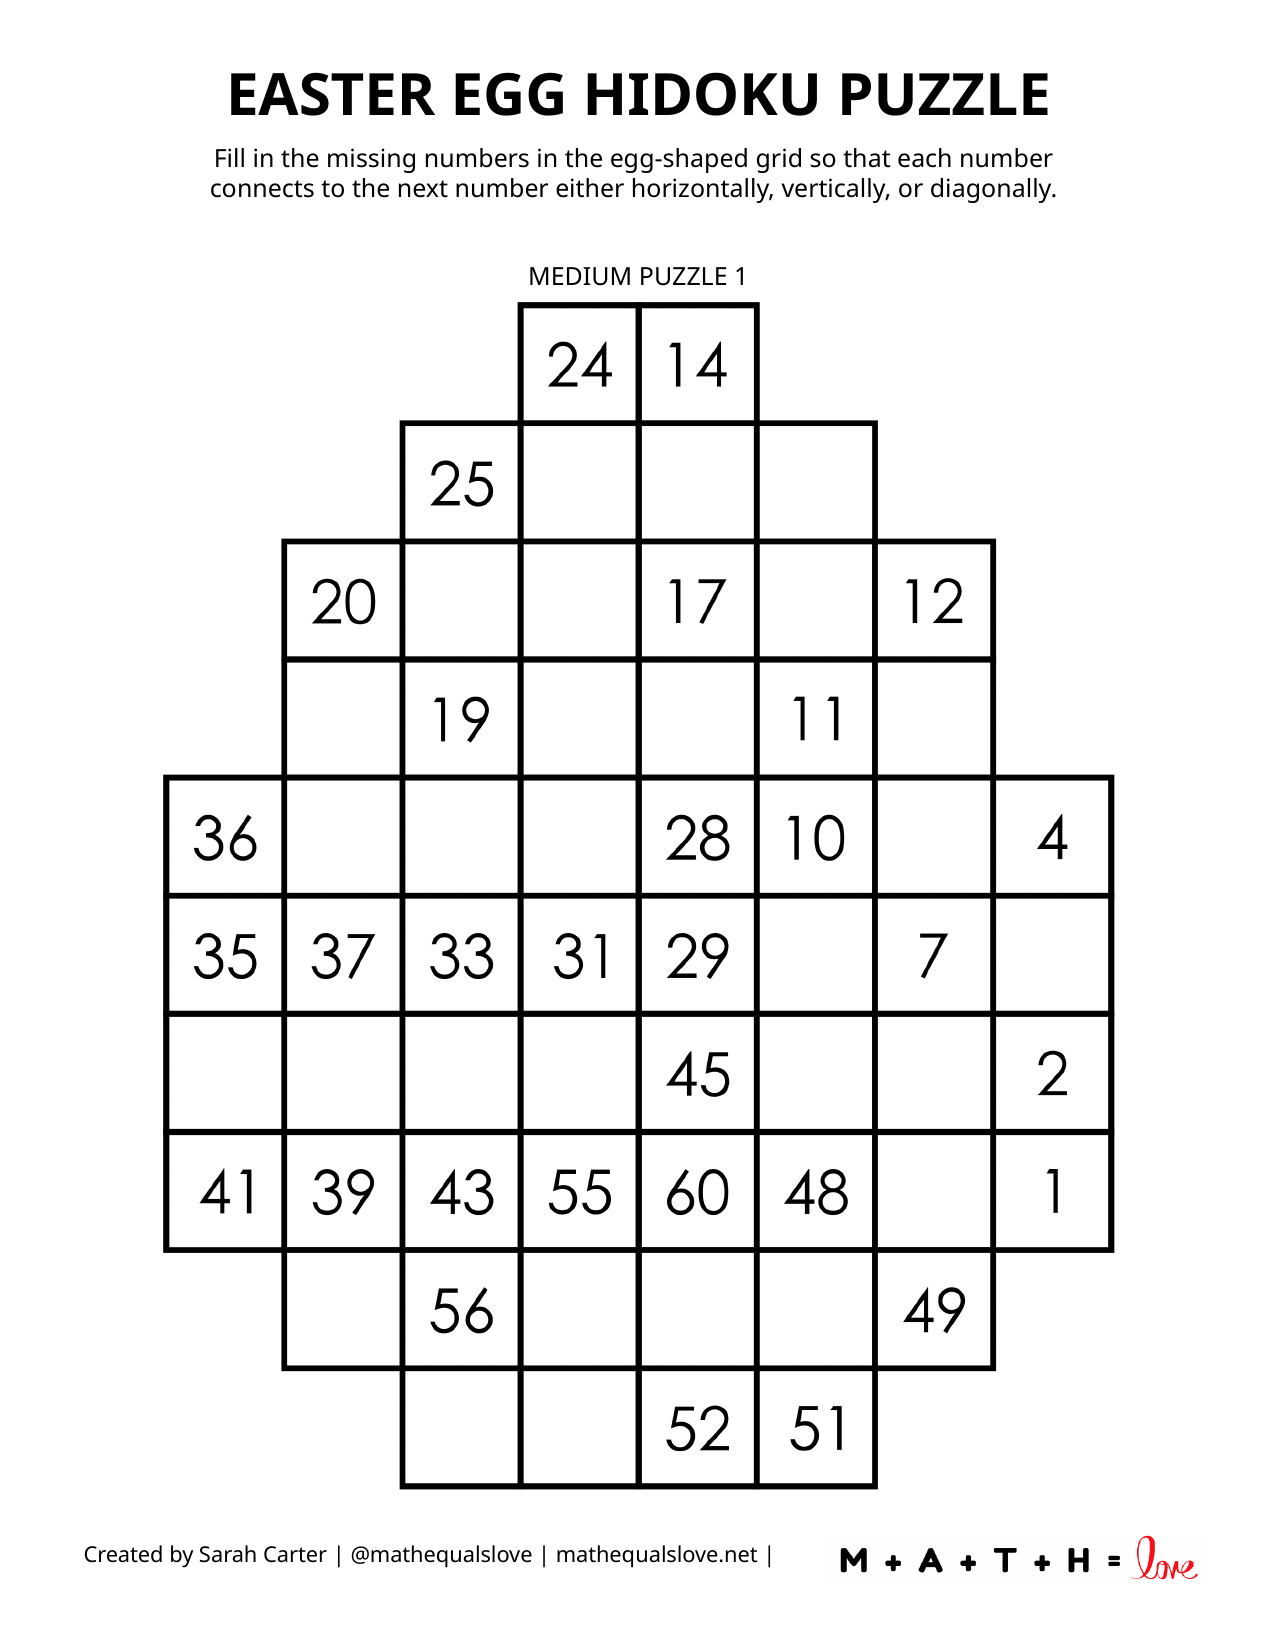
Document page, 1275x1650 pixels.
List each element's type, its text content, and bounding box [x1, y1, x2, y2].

picture [826, 1532, 1207, 1584]
picture [159, 299, 1117, 1493]
text_box Created by Sarah Carter | @mathequalslove | mathequalslove.net | [68, 1533, 826, 1575]
text_box Fill in the missing numbers in the egg-shaped grid so that each number connects to the next number either horizontally, vertically, or diagonally. [0, 135, 1275, 210]
text_box MEDIUM PUZZLE 1 [160, 260, 1117, 299]
text_box EASTER EGG HIDOKU PUZZLE [66, 50, 1211, 135]
